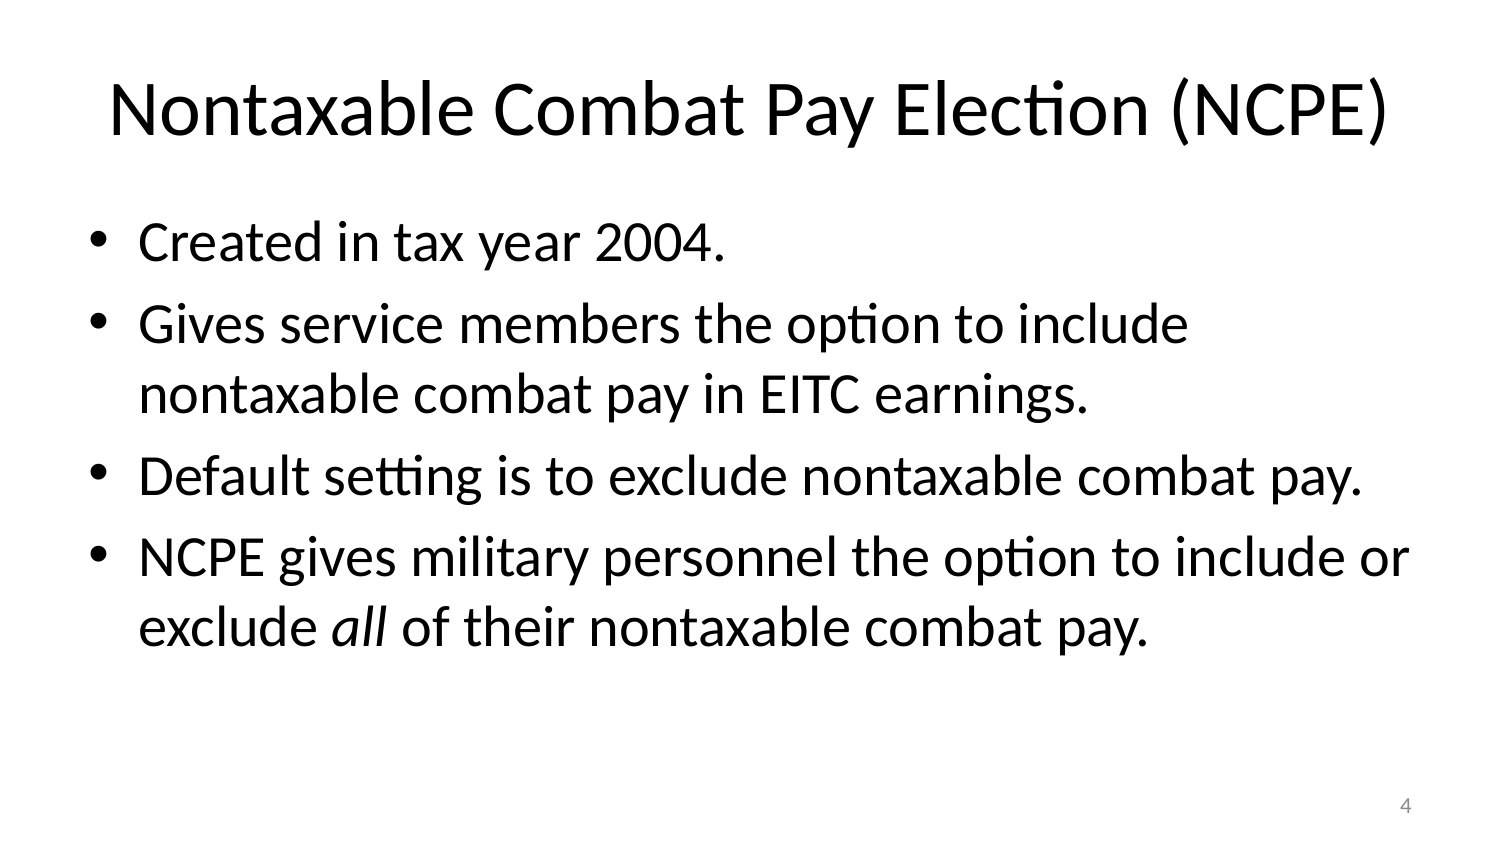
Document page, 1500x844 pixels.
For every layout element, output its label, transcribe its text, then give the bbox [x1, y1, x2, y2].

slide_number 4 [1074, 782, 1426, 827]
title Nontaxable Combat Pay Election (NCPE) [74, 33, 1425, 175]
list Created in tax year 2004. Gives service members the option to include nontaxable combat pay in EITC earnings. Default setting is to exclude nontaxable combat pay. NCPE gives military personnel the option to include or exclude all of their nontaxable combat pay. [74, 196, 1425, 754]
